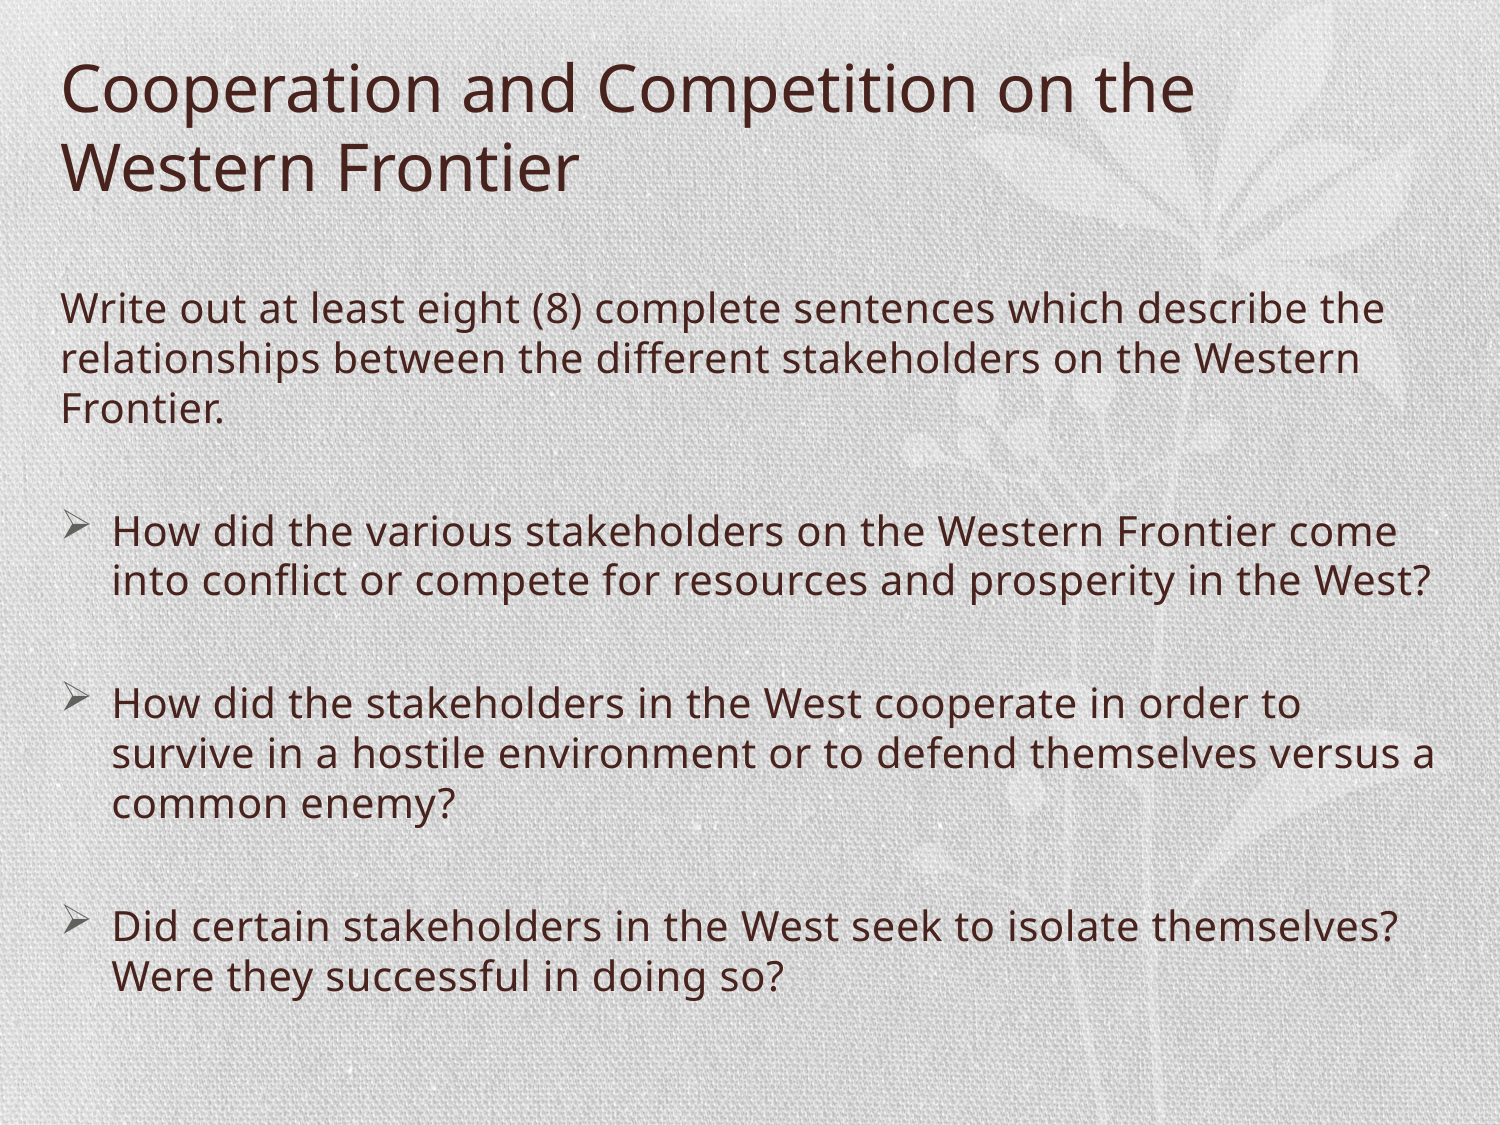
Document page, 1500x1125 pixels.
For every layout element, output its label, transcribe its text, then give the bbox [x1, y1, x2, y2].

title Cooperation and Competition on the Western Frontier [45, 37, 1455, 213]
list Write out at least eight (8) complete sentences which describe the relationships between the different stakeholders on the Western Frontier. How did the various stakeholders on the Western Frontier come into conflict or compete for resources and prosperity in the West? How did the stakeholders in the West cooperate in order to survive in a hostile environment or to defend themselves versus a common enemy? Did certain stakeholders in the West seek to isolate themselves? Were they successful in doing so? [45, 213, 1455, 1023]
